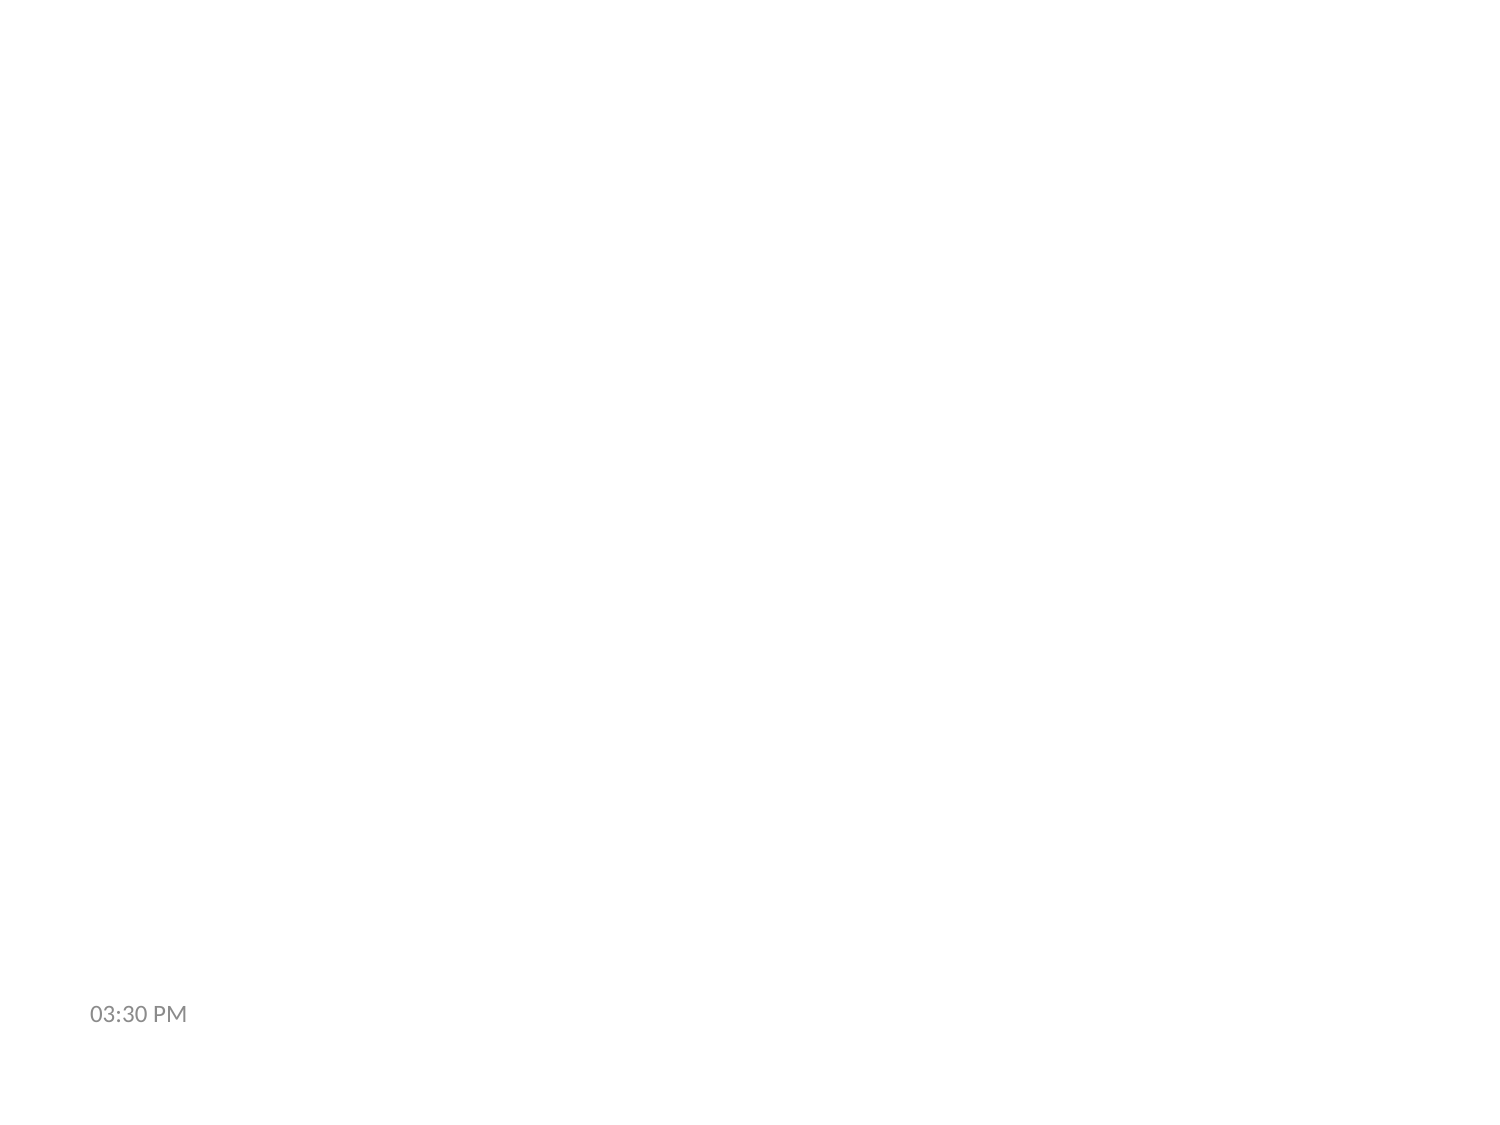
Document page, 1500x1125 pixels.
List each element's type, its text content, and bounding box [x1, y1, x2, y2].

text_box 3:35 PM [75, 982, 425, 1043]
